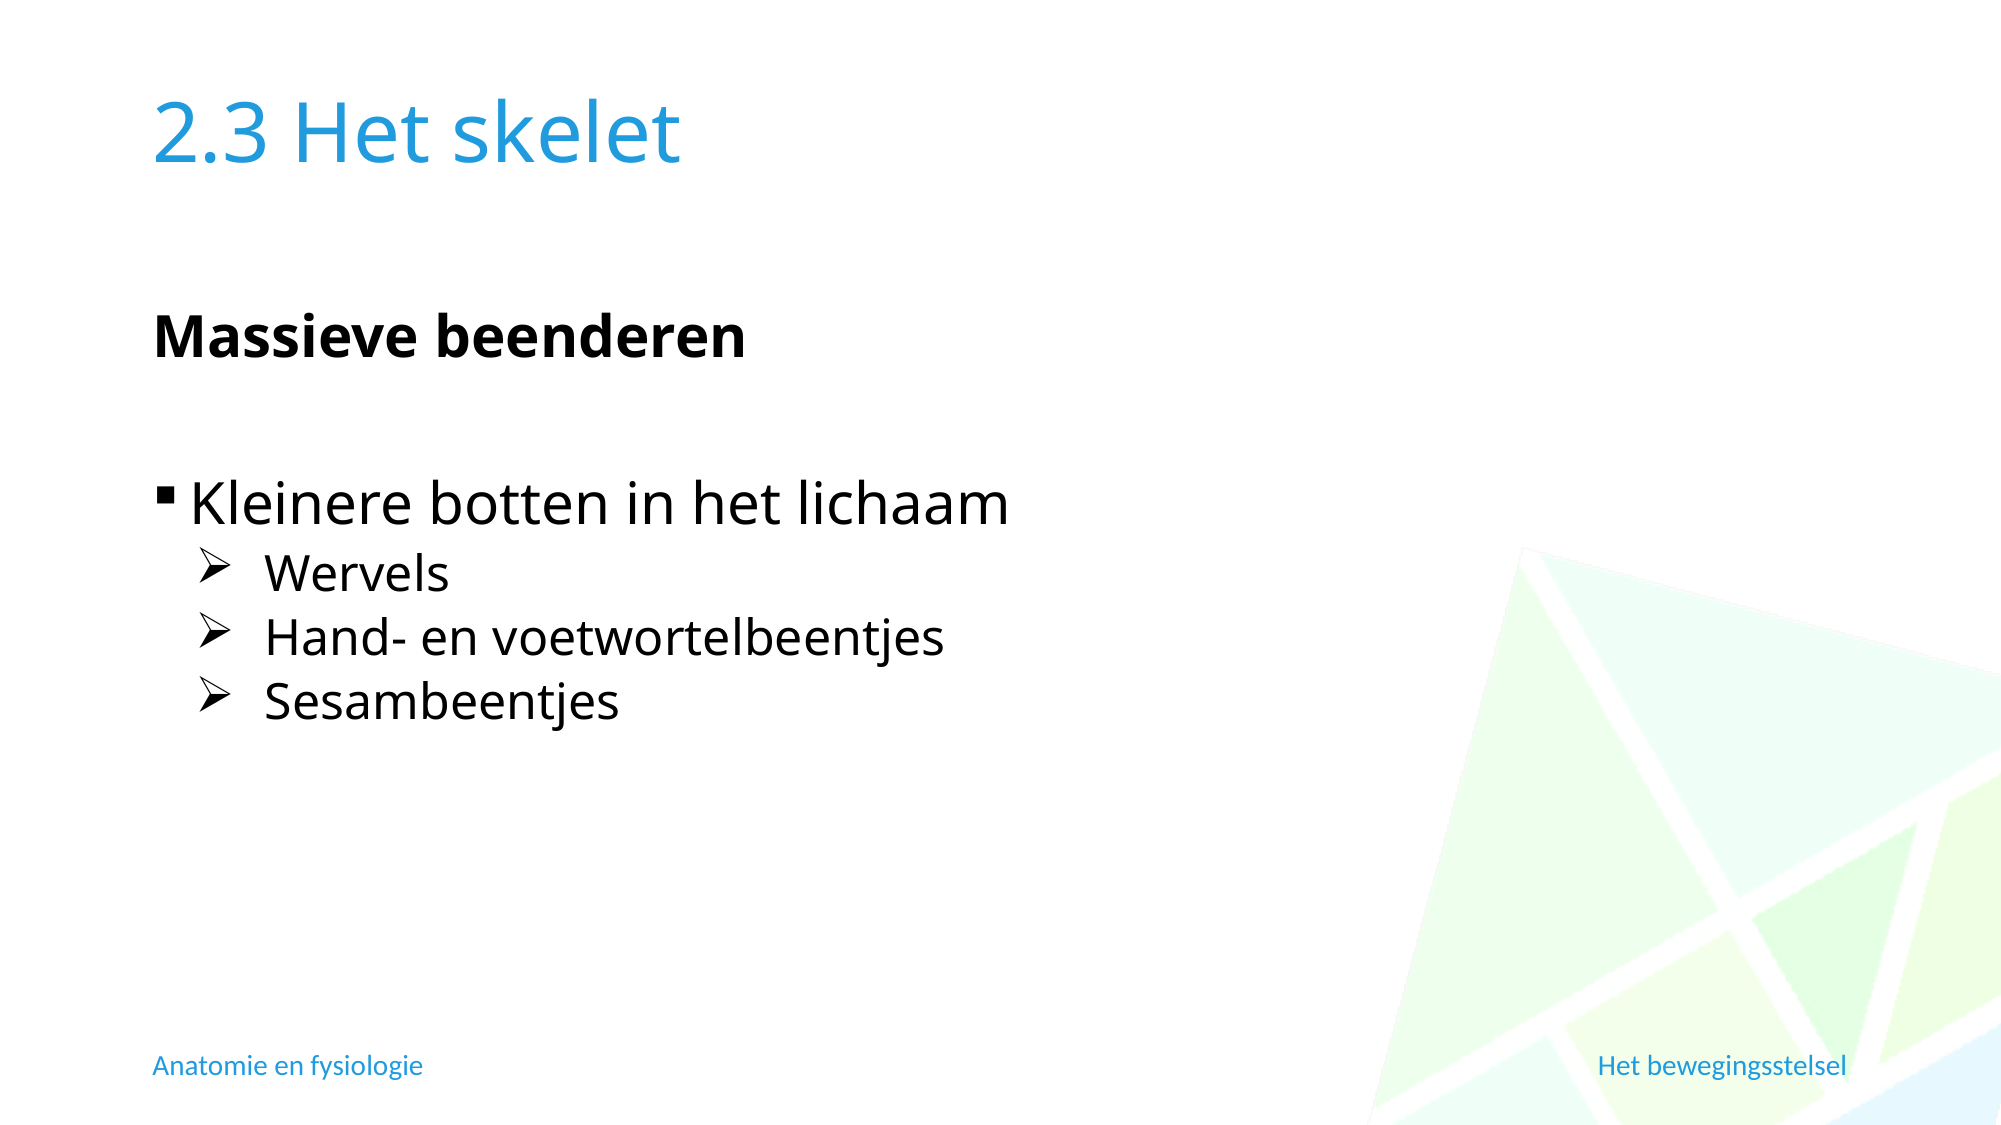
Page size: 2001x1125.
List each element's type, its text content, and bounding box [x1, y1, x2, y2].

title 2.3 Het skelet [137, 59, 1863, 212]
list Anatomie en fysiologie [137, 1042, 588, 1103]
list Het bewegingsstelsel [1412, 1042, 1863, 1103]
list Massieve beenderen Kleinere botten in het lichaam Wervels Hand- en voetwortelbeentjes Sesambeentjes [137, 299, 1863, 1014]
